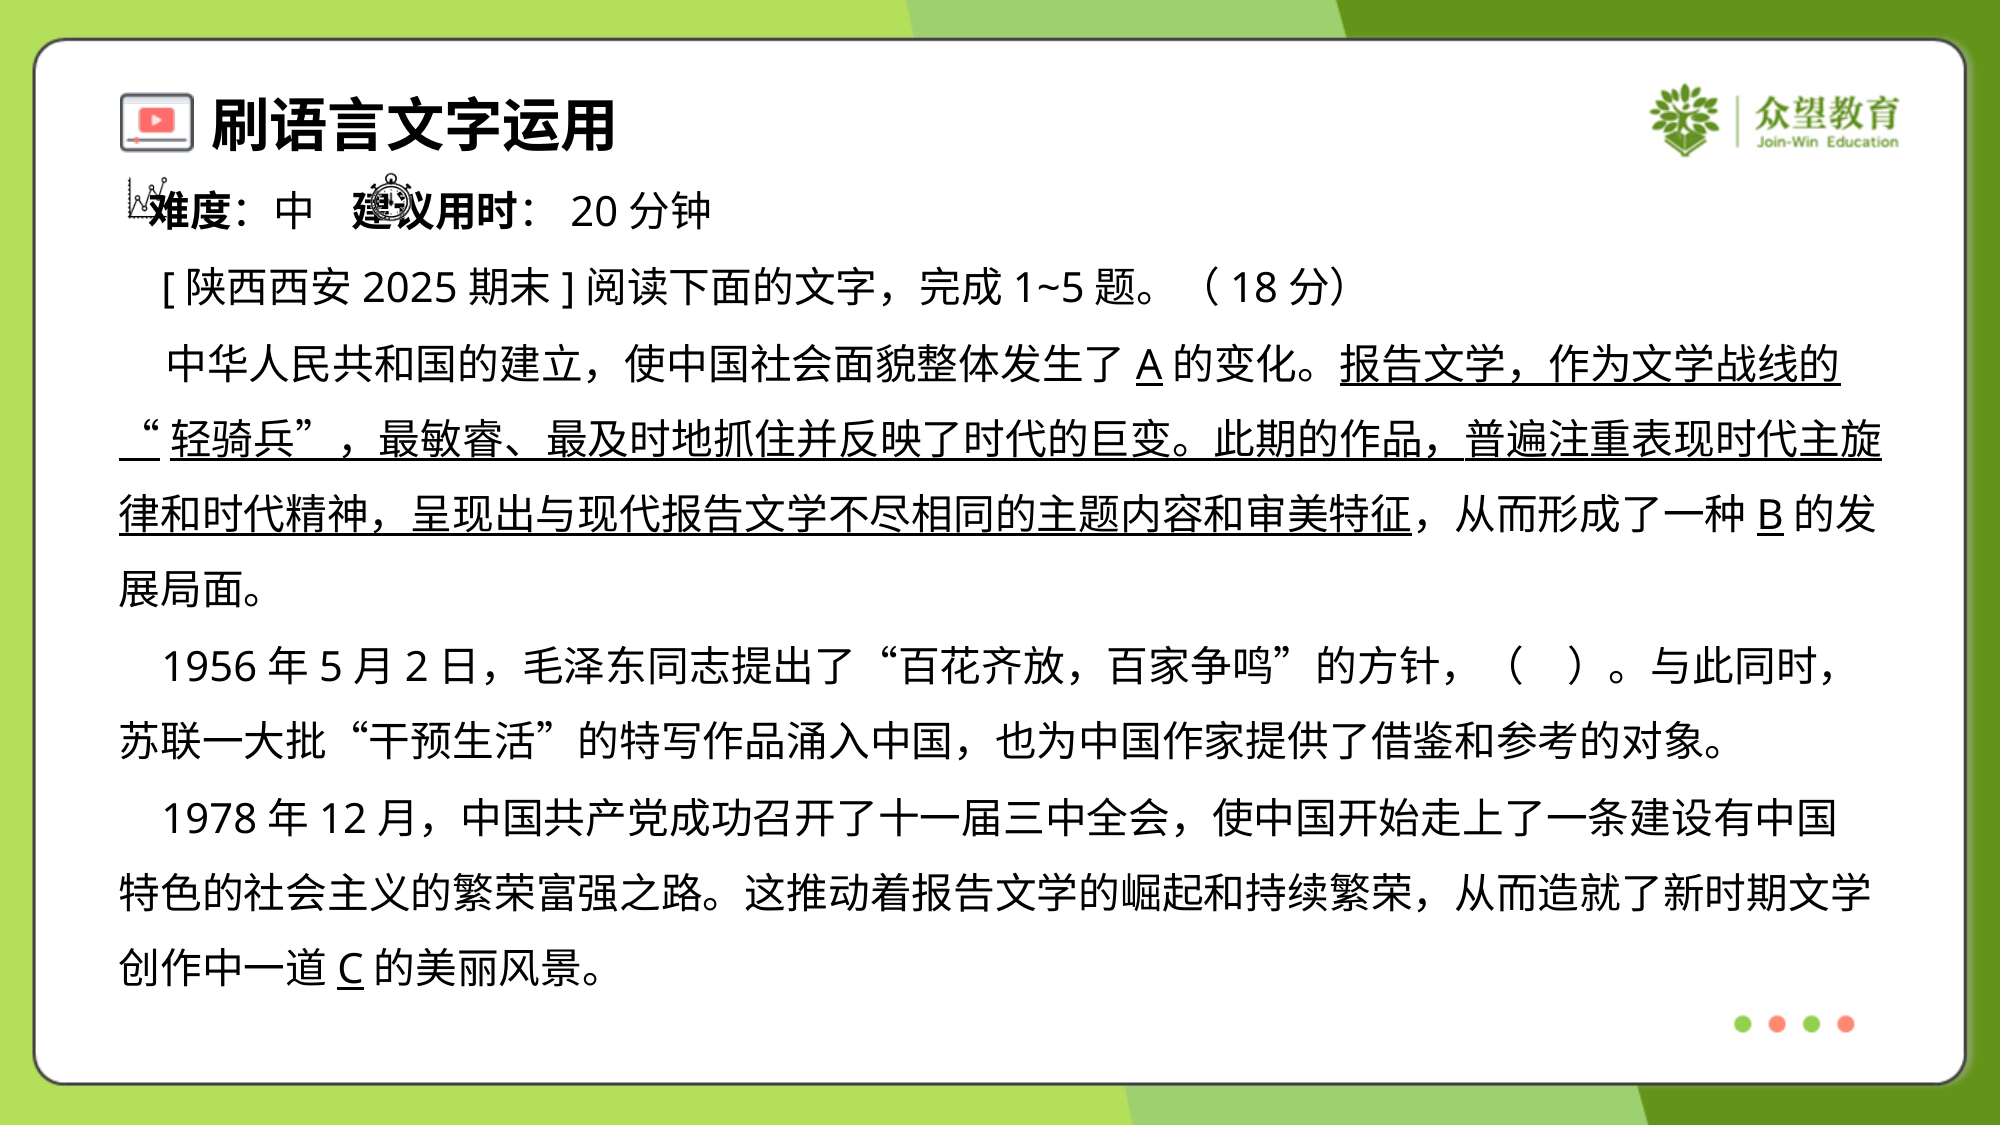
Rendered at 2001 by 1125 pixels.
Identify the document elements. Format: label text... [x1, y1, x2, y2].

text_box [陕西西安2025期末]阅读下面的文字，完成1~5题。（18分） 中华人民共和国的建立，使中国社会面貌整体发生了A的变化。报告文学，作为文学战线的 “轻骑兵”，最敏睿、最及时地抓住并反映了时代的巨变。此期的作品，普遍注重表现时代主旋 律和时代精神，呈现出与现代报告文学不尽相同的主题内容和审美特征，从而形成了一种B的发 展局面。 1956年5月2日，毛泽东同志提出了“百花齐放，百家争鸣”的方针，（ ）。与此同时， 苏联一大批“干预生活”的特写作品涌入中国，也为中国作家提供了借鉴和参考的对象。 1978年12月，中国共产党成功召开了十一届三中全会，使中国开始走上了一条建设有中国 特色的社会主义的繁荣富强之路。这推动着报告文学的崛起和持续繁荣，从而造就了新时期文学 创作中一道C的美丽风景。 [118, 235, 1883, 992]
picture [0, 0, 2000, 1125]
text_box 难度：中 建议用时：20分钟 [118, 159, 1882, 226]
